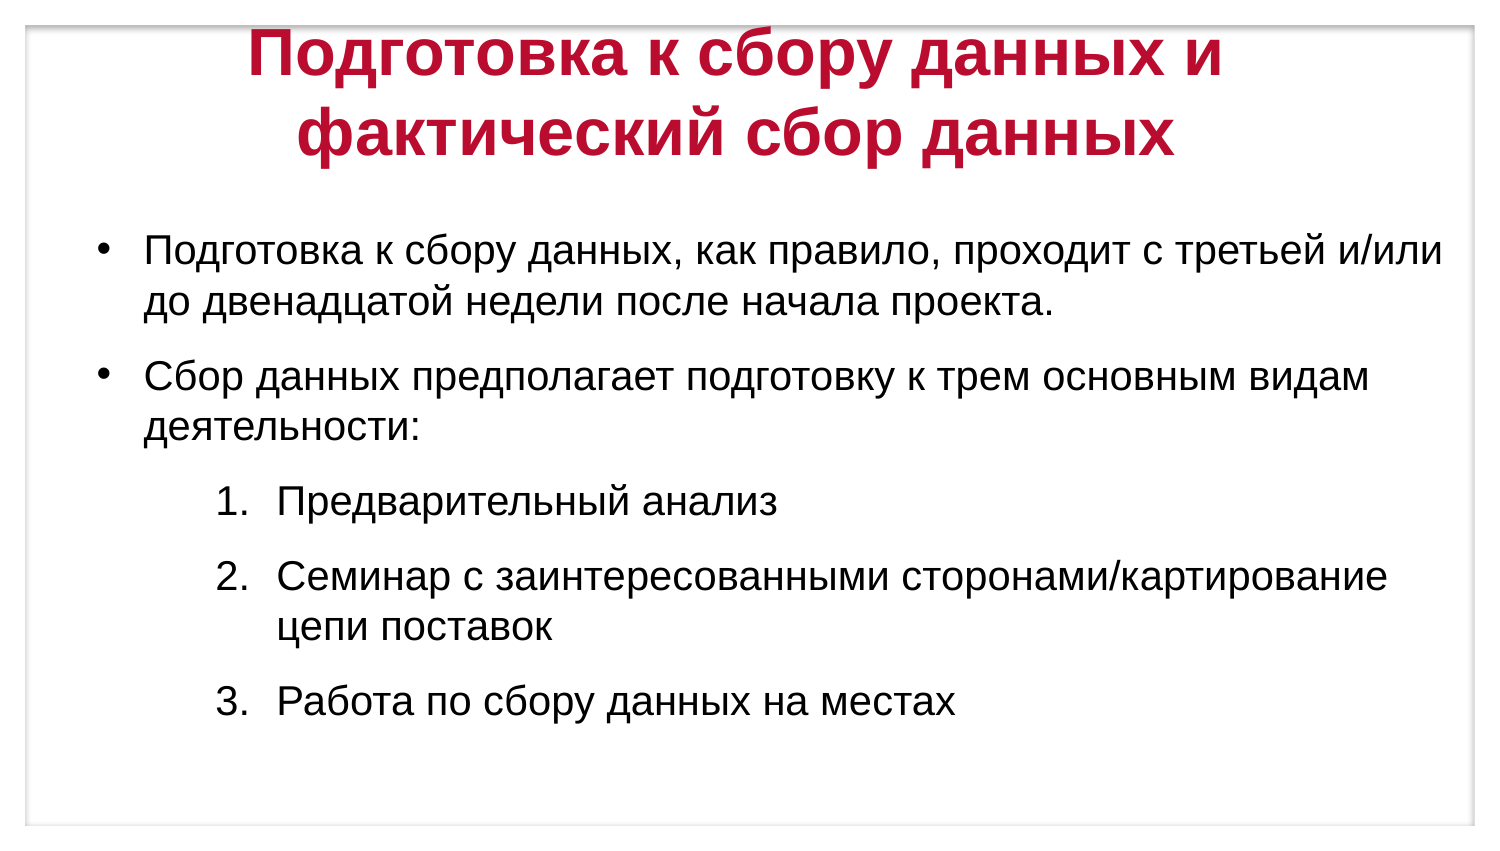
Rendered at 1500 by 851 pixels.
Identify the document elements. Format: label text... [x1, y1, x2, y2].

subtitle Подготовка к сбору данных, как правило, проходит с третьей и/или до двенадцатой недели после начала проекта. Сбор данных предполагает подготовку к трем основным видам деятельности: Предварительный анализ Семинар с заинтересованными сторонами/картирование цепи поставок Работа по сбору данных на местах [25, 215, 1484, 810]
title Подготовка к сбору данных и фактический сбор данных [37, 0, 1436, 177]
